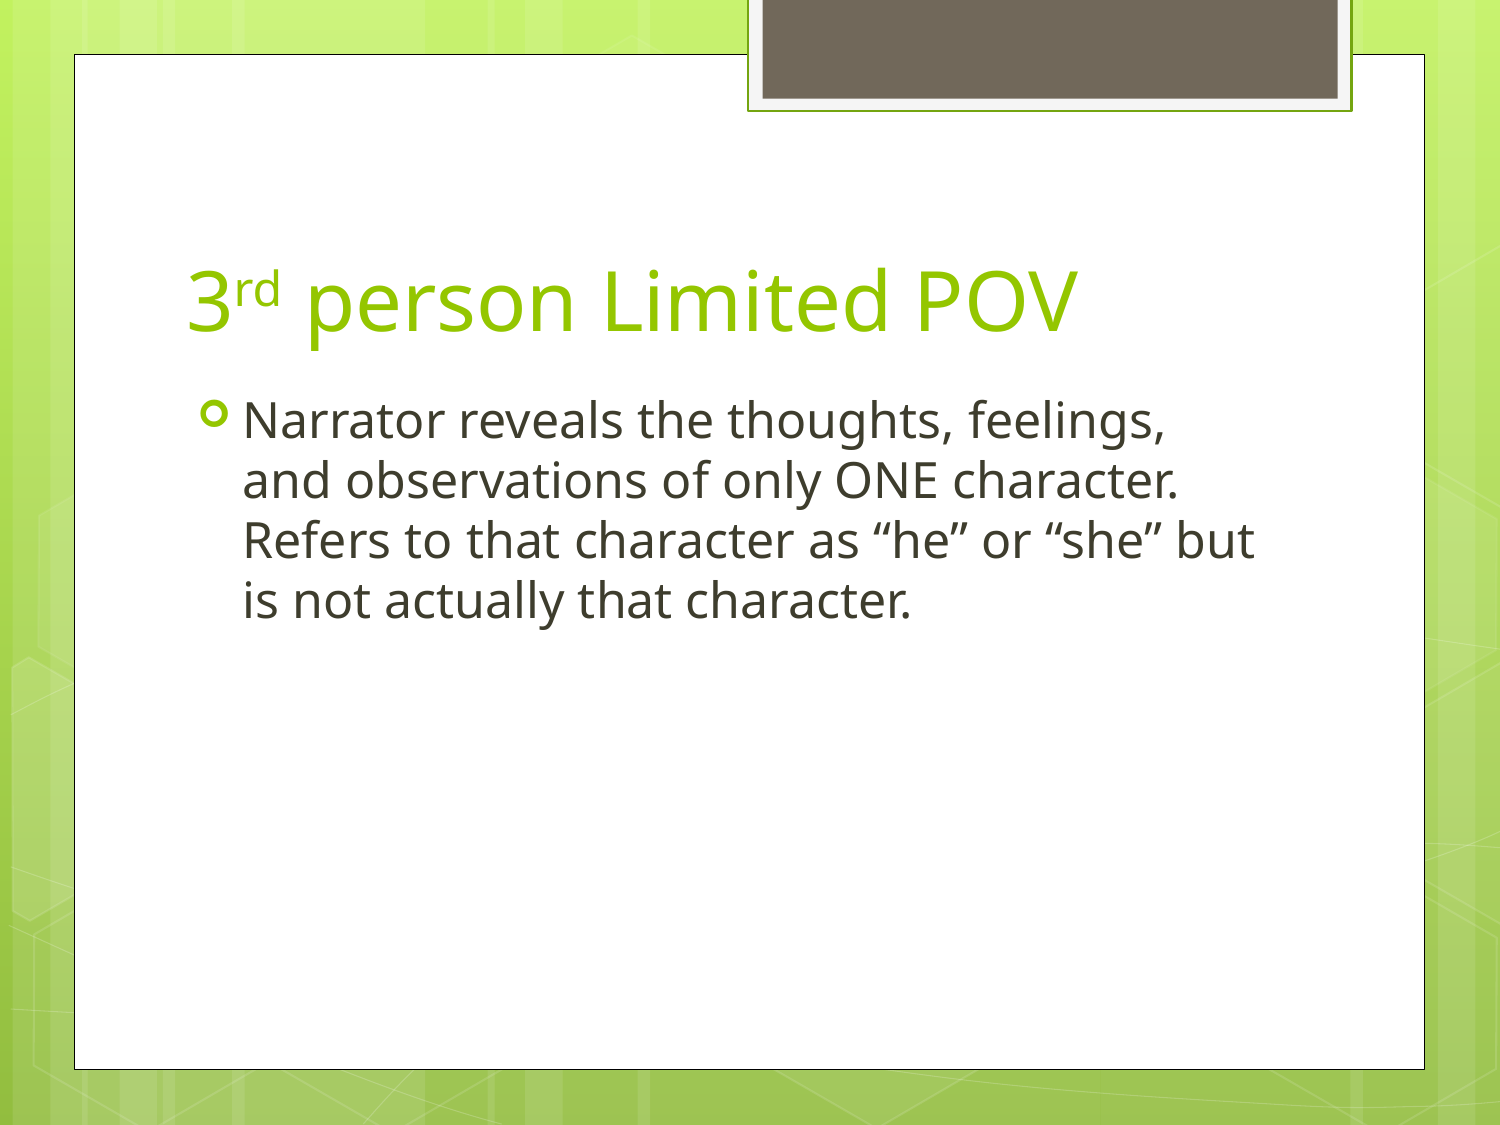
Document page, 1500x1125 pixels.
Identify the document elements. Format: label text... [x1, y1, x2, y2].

title 3rd person Limited POV [171, 168, 1324, 357]
list Narrator reveals the thoughts, feelings, and observations of only ONE character. Refers to that character as “he” or “she” but is not actually that character. [171, 381, 1283, 957]
